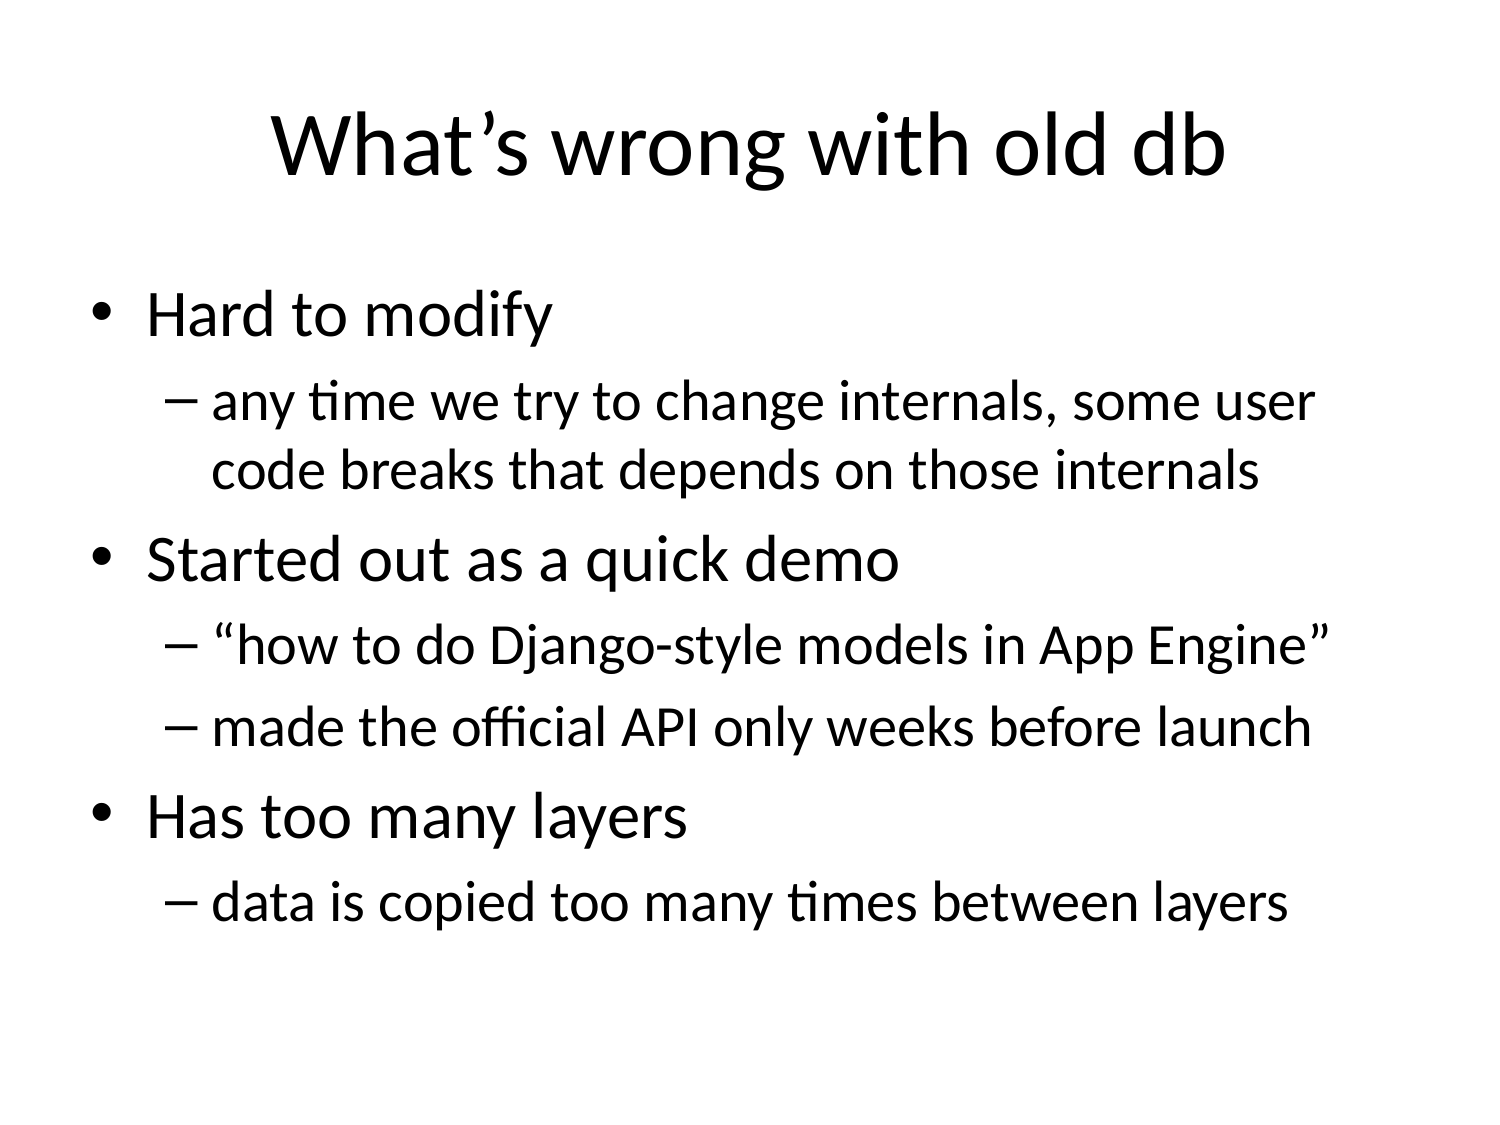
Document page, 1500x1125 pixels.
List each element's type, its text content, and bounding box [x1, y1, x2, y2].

title What’s wrong with old db [75, 45, 1425, 233]
list Hard to modify any time we try to change internals, some user code breaks that depends on those internals Started out as a quick demo “how to do Django-style models in App Engine” made the official API only weeks before launch Has too many layers data is copied too many times between layers [75, 262, 1425, 1005]
